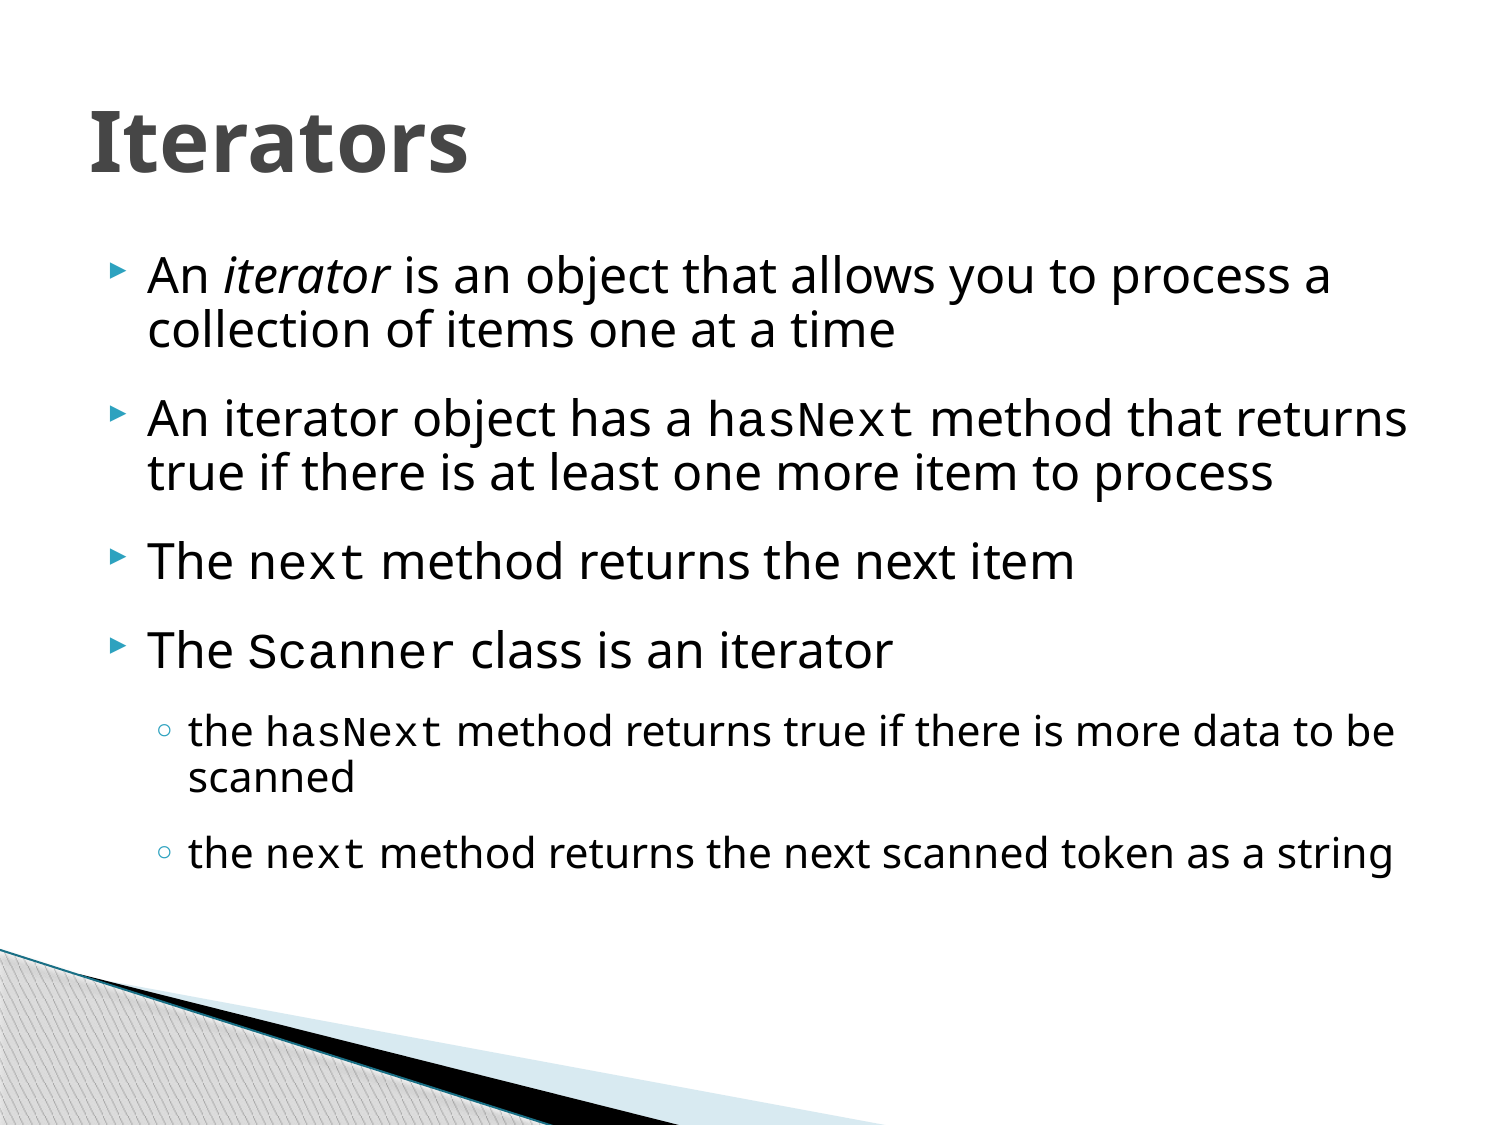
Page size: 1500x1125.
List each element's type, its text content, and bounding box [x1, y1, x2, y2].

title Iterators [75, 45, 1425, 233]
list An iterator is an object that allows you to process a collection of items one at a time An iterator object has a hasNext method that returns true if there is at least one more item to process The next method returns the next item The Scanner class is an iterator the hasNext method returns true if there is more data to be scanned the next method returns the next scanned token as a string [75, 243, 1425, 986]
